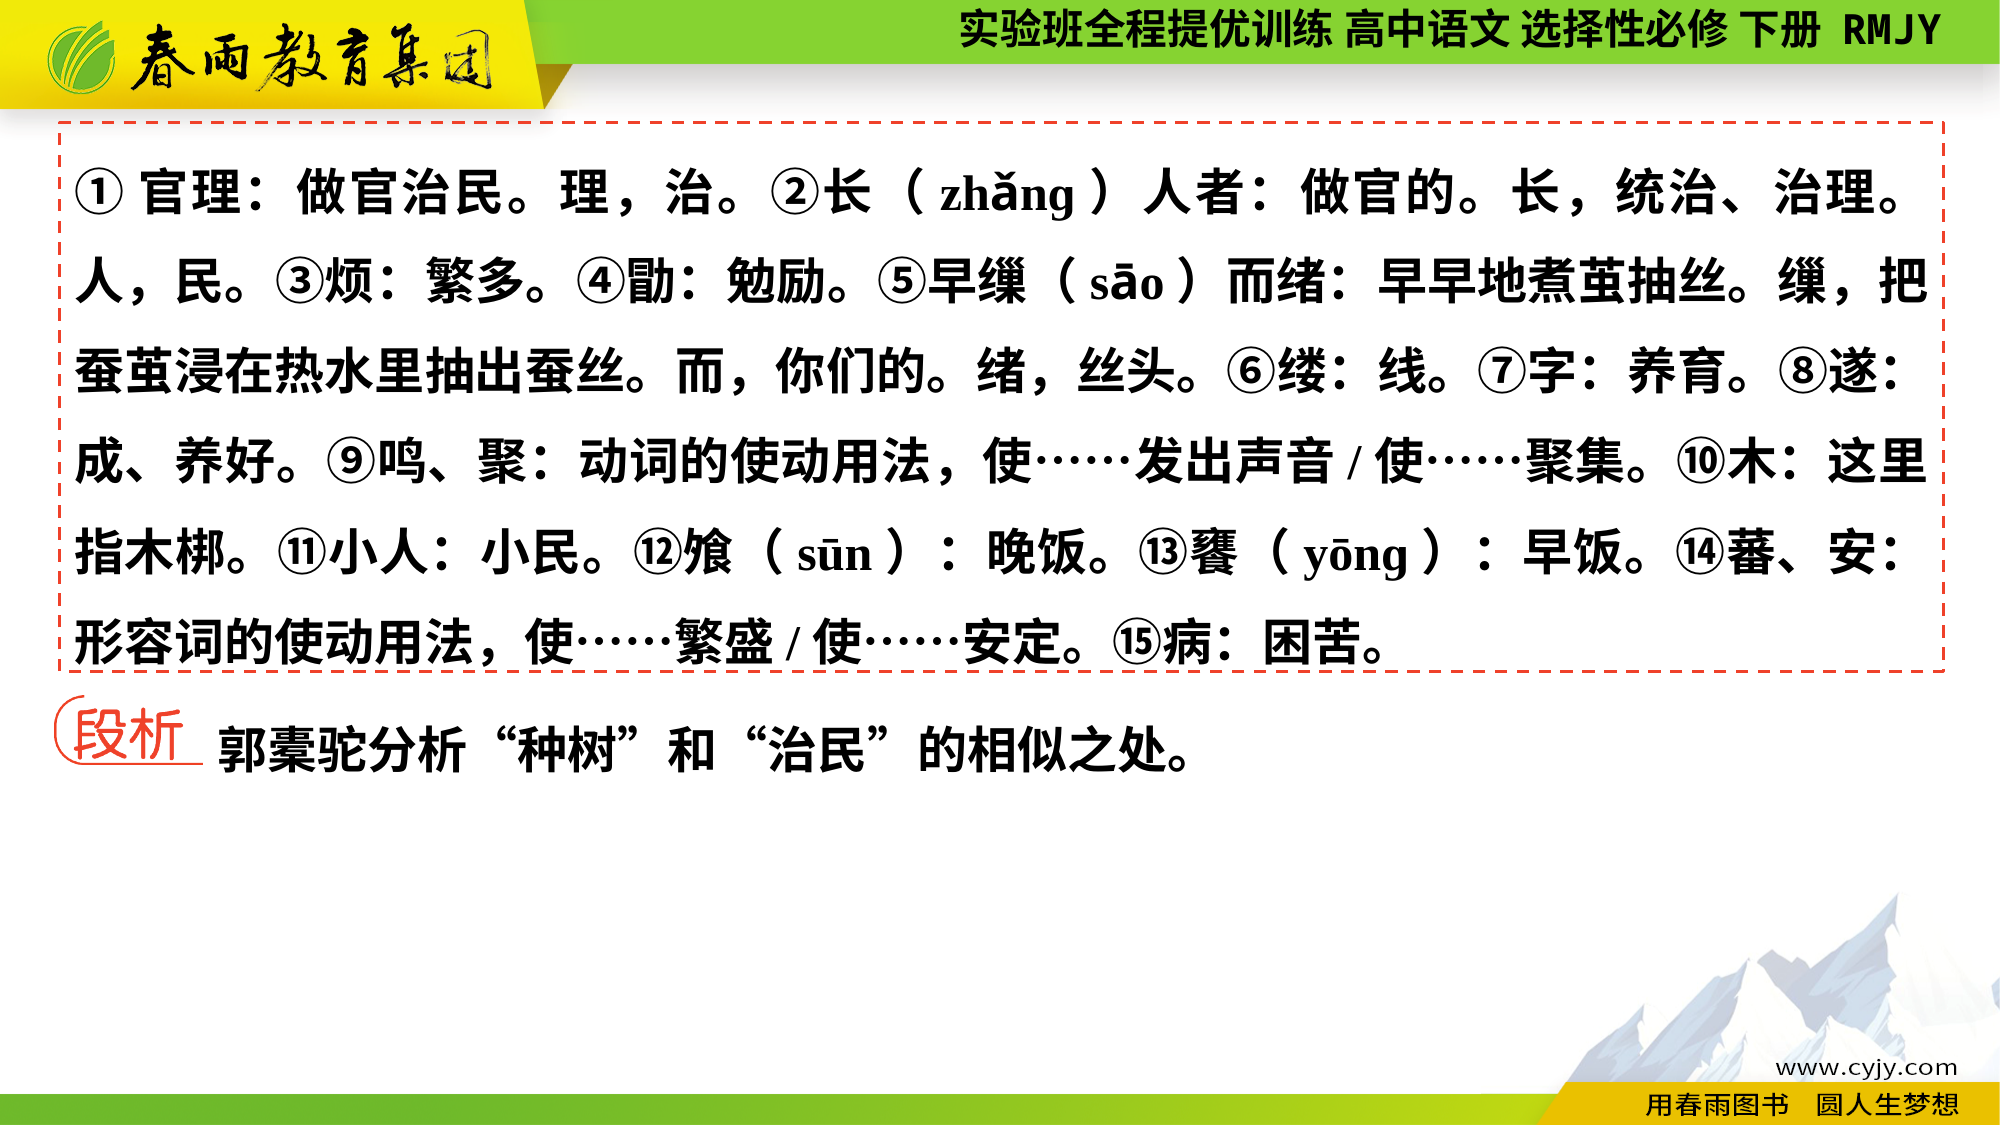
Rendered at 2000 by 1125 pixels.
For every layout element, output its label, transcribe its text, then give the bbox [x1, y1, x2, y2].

picture [0, 0, 2000, 1125]
list ①官理：做官治民。理，治。②长（zhǎnɡ）人者：做官的。长，统治、治理。人，民。③烦：繁多。④勖：勉励。⑤早缫（sāo）而绪：早早地煮茧抽丝。缫，把蚕茧浸在热水里抽出蚕丝。而，你们的。绪，丝头。⑥缕：线。⑦字：养育。⑧遂：成、养好。⑨鸣、聚：动词的使动用法，使……发出声音/使……聚集。⑩木：这里指木梆。⑪小人：小民。⑫飧（sūn）：晚饭。⑬饔（yōnɡ）：早饭。⑭蕃、安：形容词的使动用法，使……繁盛/使……安定。⑮病：困苦。 [59, 122, 1944, 672]
text_box 郭橐驼分析“种树”和“治民”的相似之处。 [202, 680, 1944, 786]
